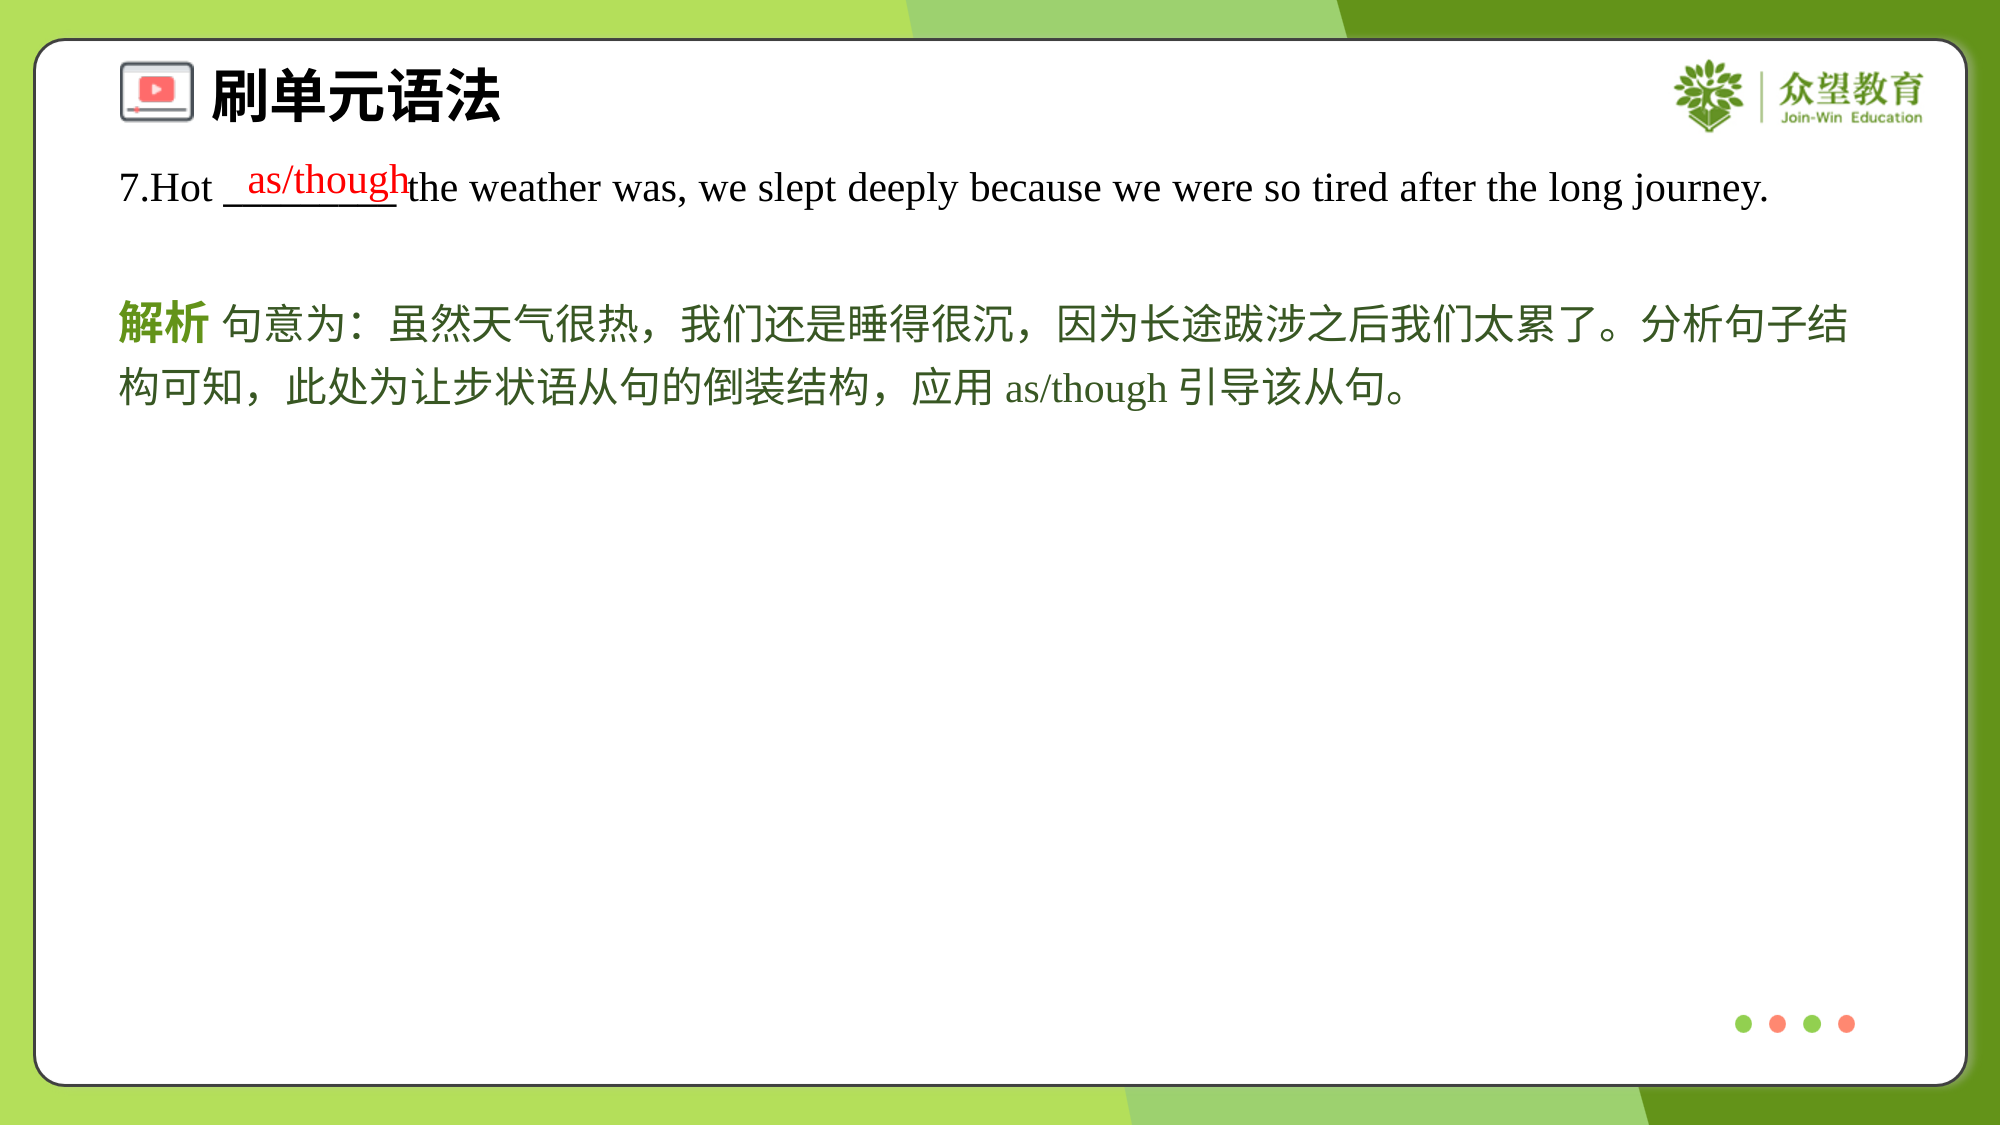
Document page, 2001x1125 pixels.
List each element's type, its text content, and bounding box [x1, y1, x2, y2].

text_box 7.Hot _________ the weather was, we slept deeply because we were so tired after the long journey. [118, 147, 1883, 268]
text_box 解析 句意为：虽然天气很热，我们还是睡得很沉，因为长途跋涉之后我们太累了。分析句子结构可知，此处为让步状语从句的倒装结构，应用as/though引导该从句。 [118, 279, 1883, 407]
text_box as/though [243, 139, 415, 197]
picture [0, 0, 2000, 1125]
